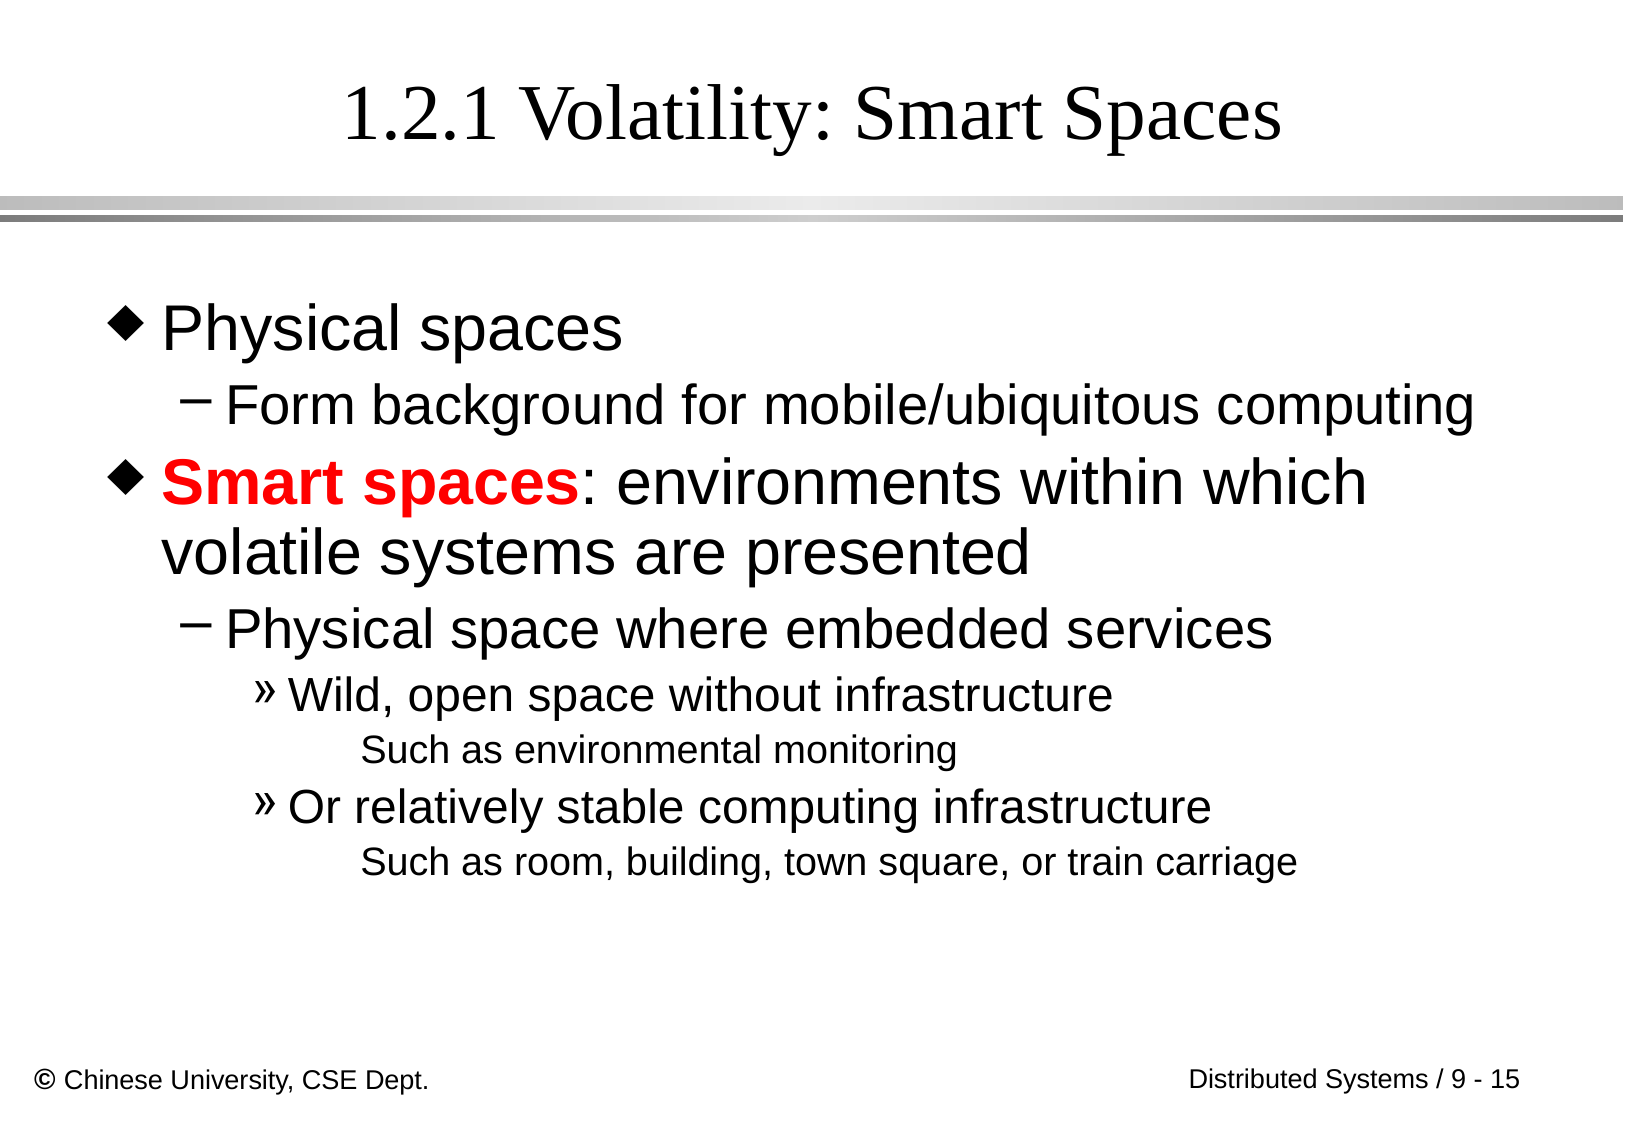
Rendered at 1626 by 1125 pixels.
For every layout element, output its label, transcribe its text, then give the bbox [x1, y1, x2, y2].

list Physical spaces Form background for mobile/ubiquitous computing Smart spaces: environments within which volatile systems are presented Physical space where embedded services Wild, open space without infrastructure Such as environmental monitoring Or relatively stable computing infrastructure Such as room, building, town square, or train carriage [92, 287, 1506, 1038]
title 1.2.1 Volatility: Smart Spaces [49, 62, 1576, 163]
